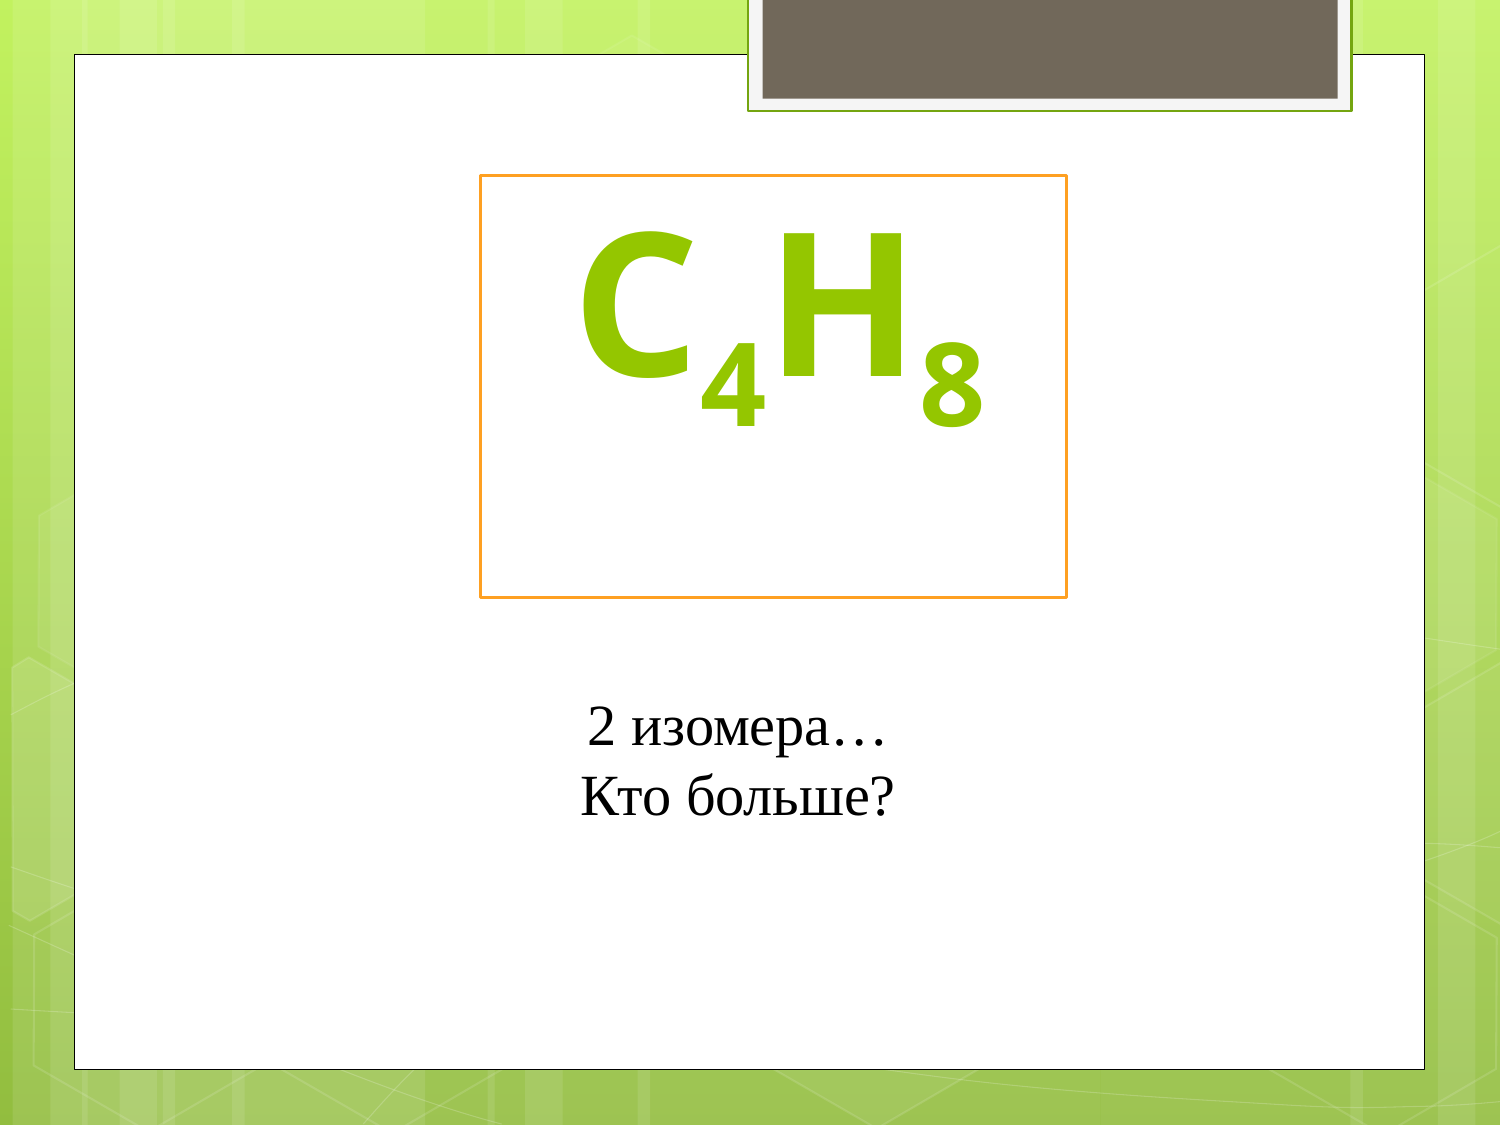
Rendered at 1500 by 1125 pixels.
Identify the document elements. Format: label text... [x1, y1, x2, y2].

title С4Н8 [457, 269, 1102, 457]
text_box [479, 174, 1068, 269]
text_box [479, 457, 1068, 599]
text_box 2 изомера… Кто больше? [58, 679, 1418, 835]
